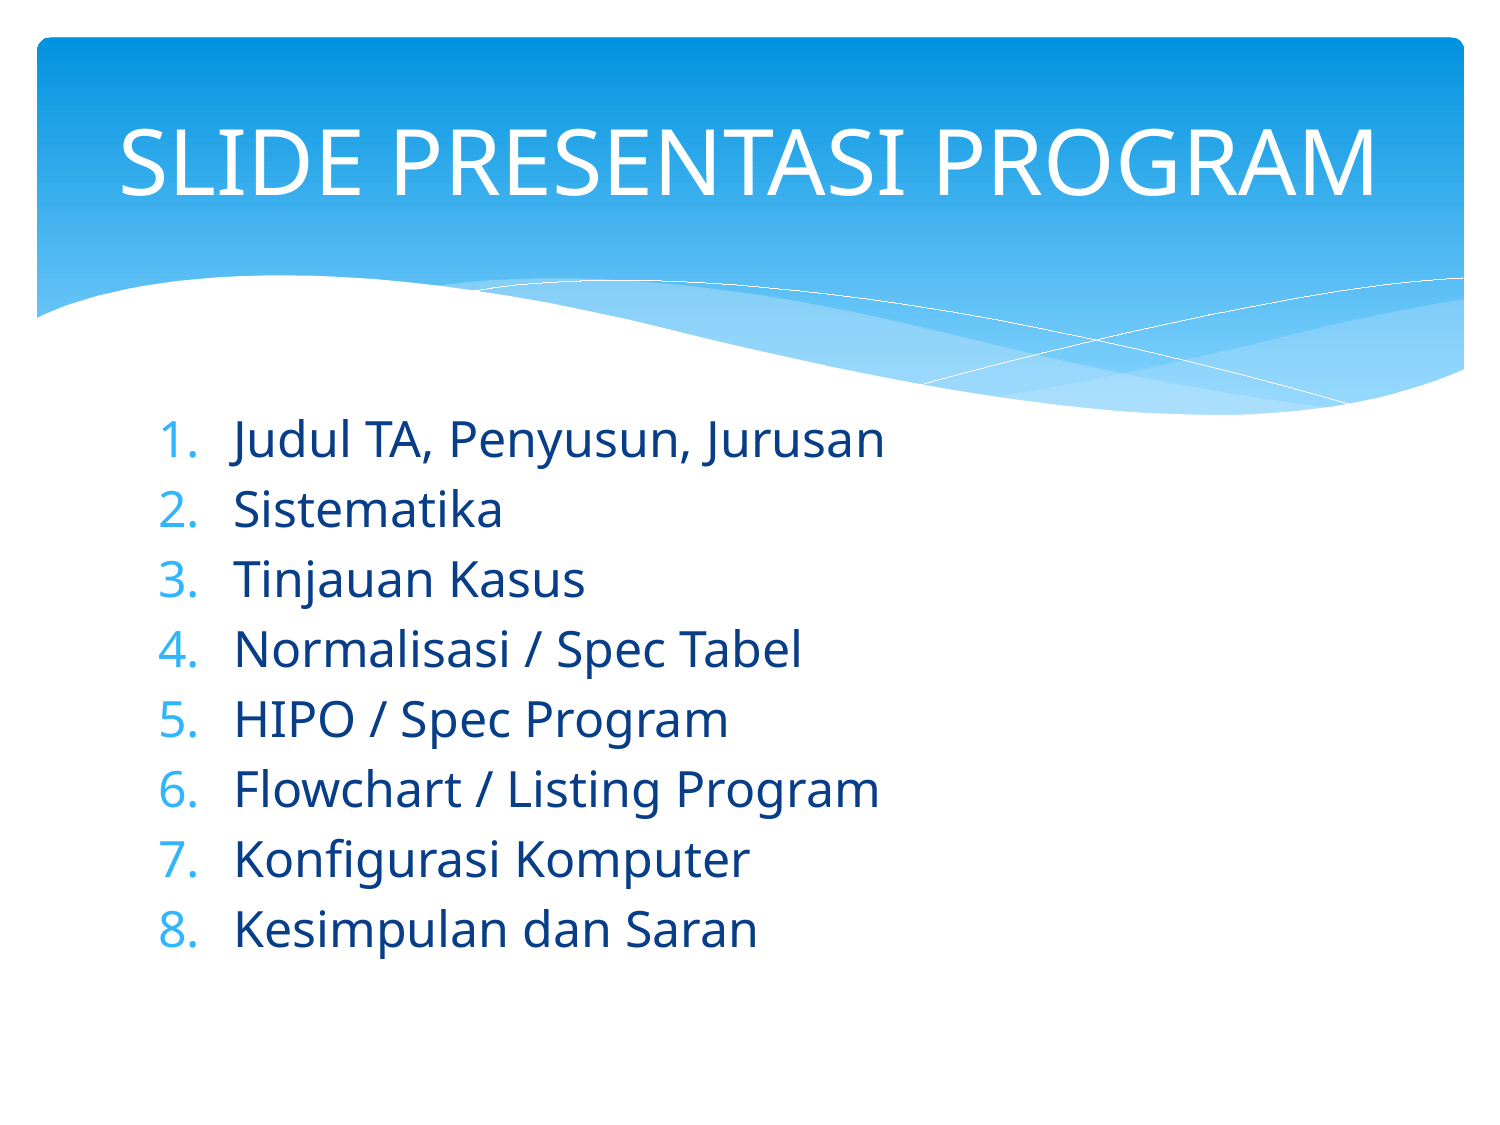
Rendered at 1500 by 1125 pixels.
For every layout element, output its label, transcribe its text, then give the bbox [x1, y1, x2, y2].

title SLIDE PRESENTASI PROGRAM [75, 55, 1425, 261]
list Judul TA, Penyusun, Jurusan Sistematika Tinjauan Kasus Normalisasi / Spec Tabel HIPO / Spec Program Flowchart / Listing Program Konfigurasi Komputer Kesimpulan dan Saran [143, 399, 1359, 1063]
